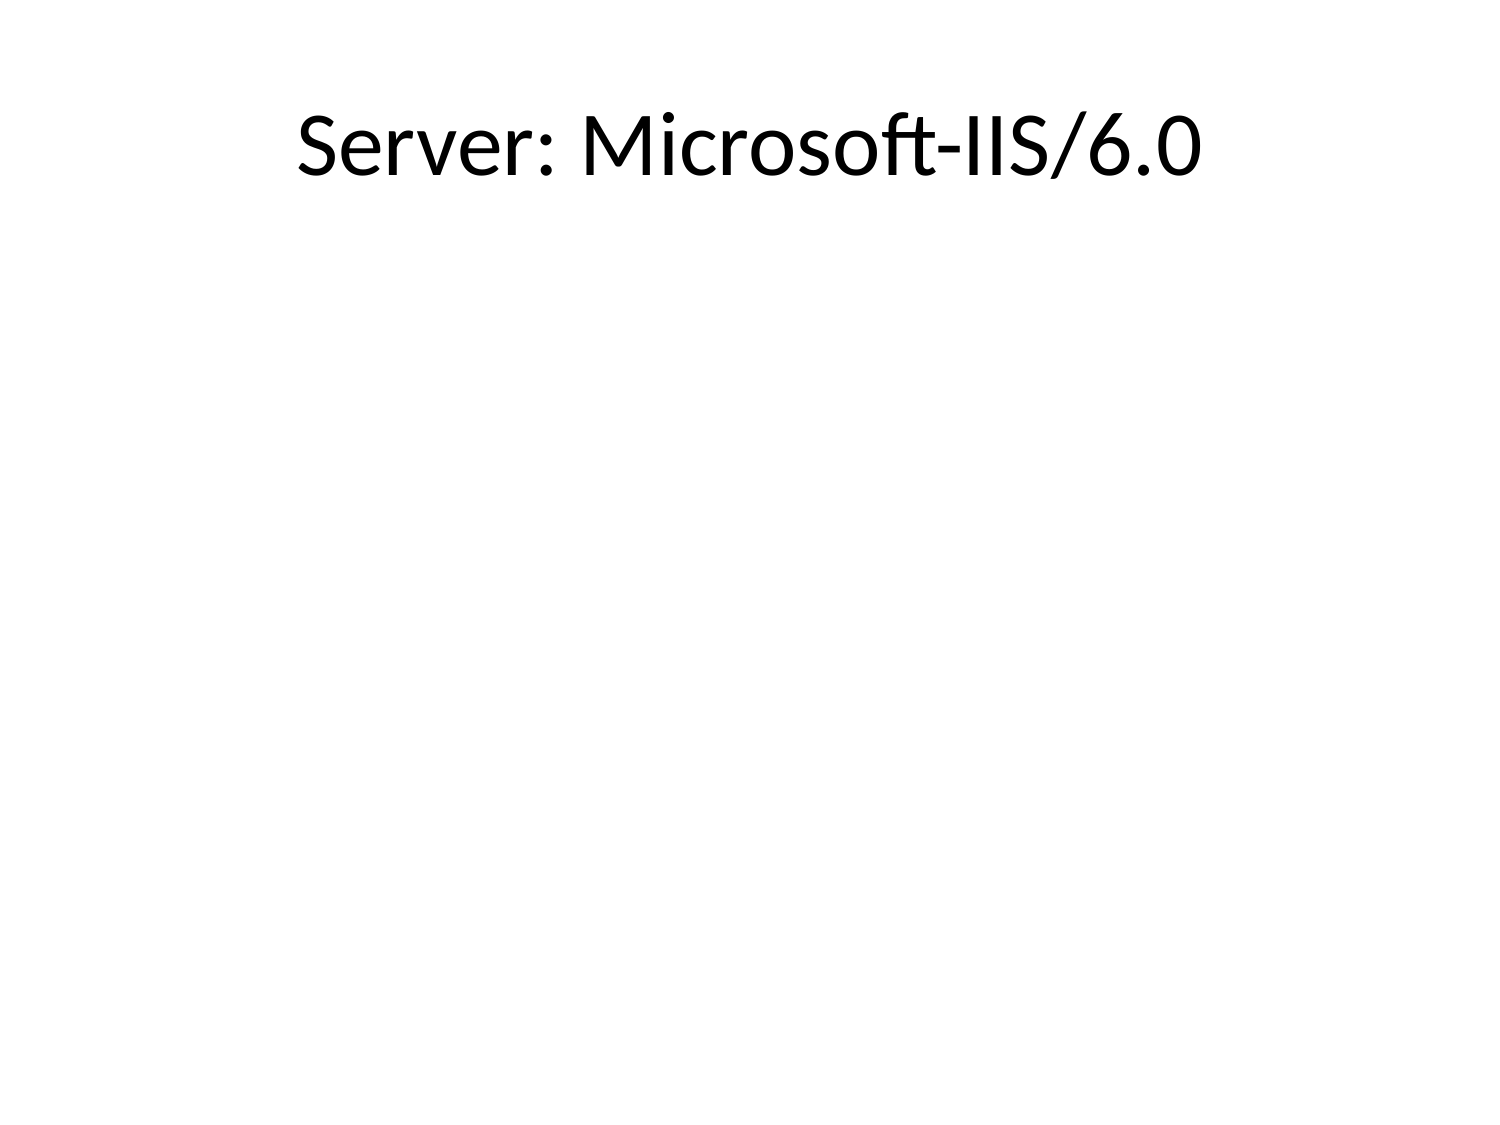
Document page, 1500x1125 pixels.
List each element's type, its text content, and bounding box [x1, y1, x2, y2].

title Server: Microsoft-IIS/6.0 [75, 45, 1425, 233]
